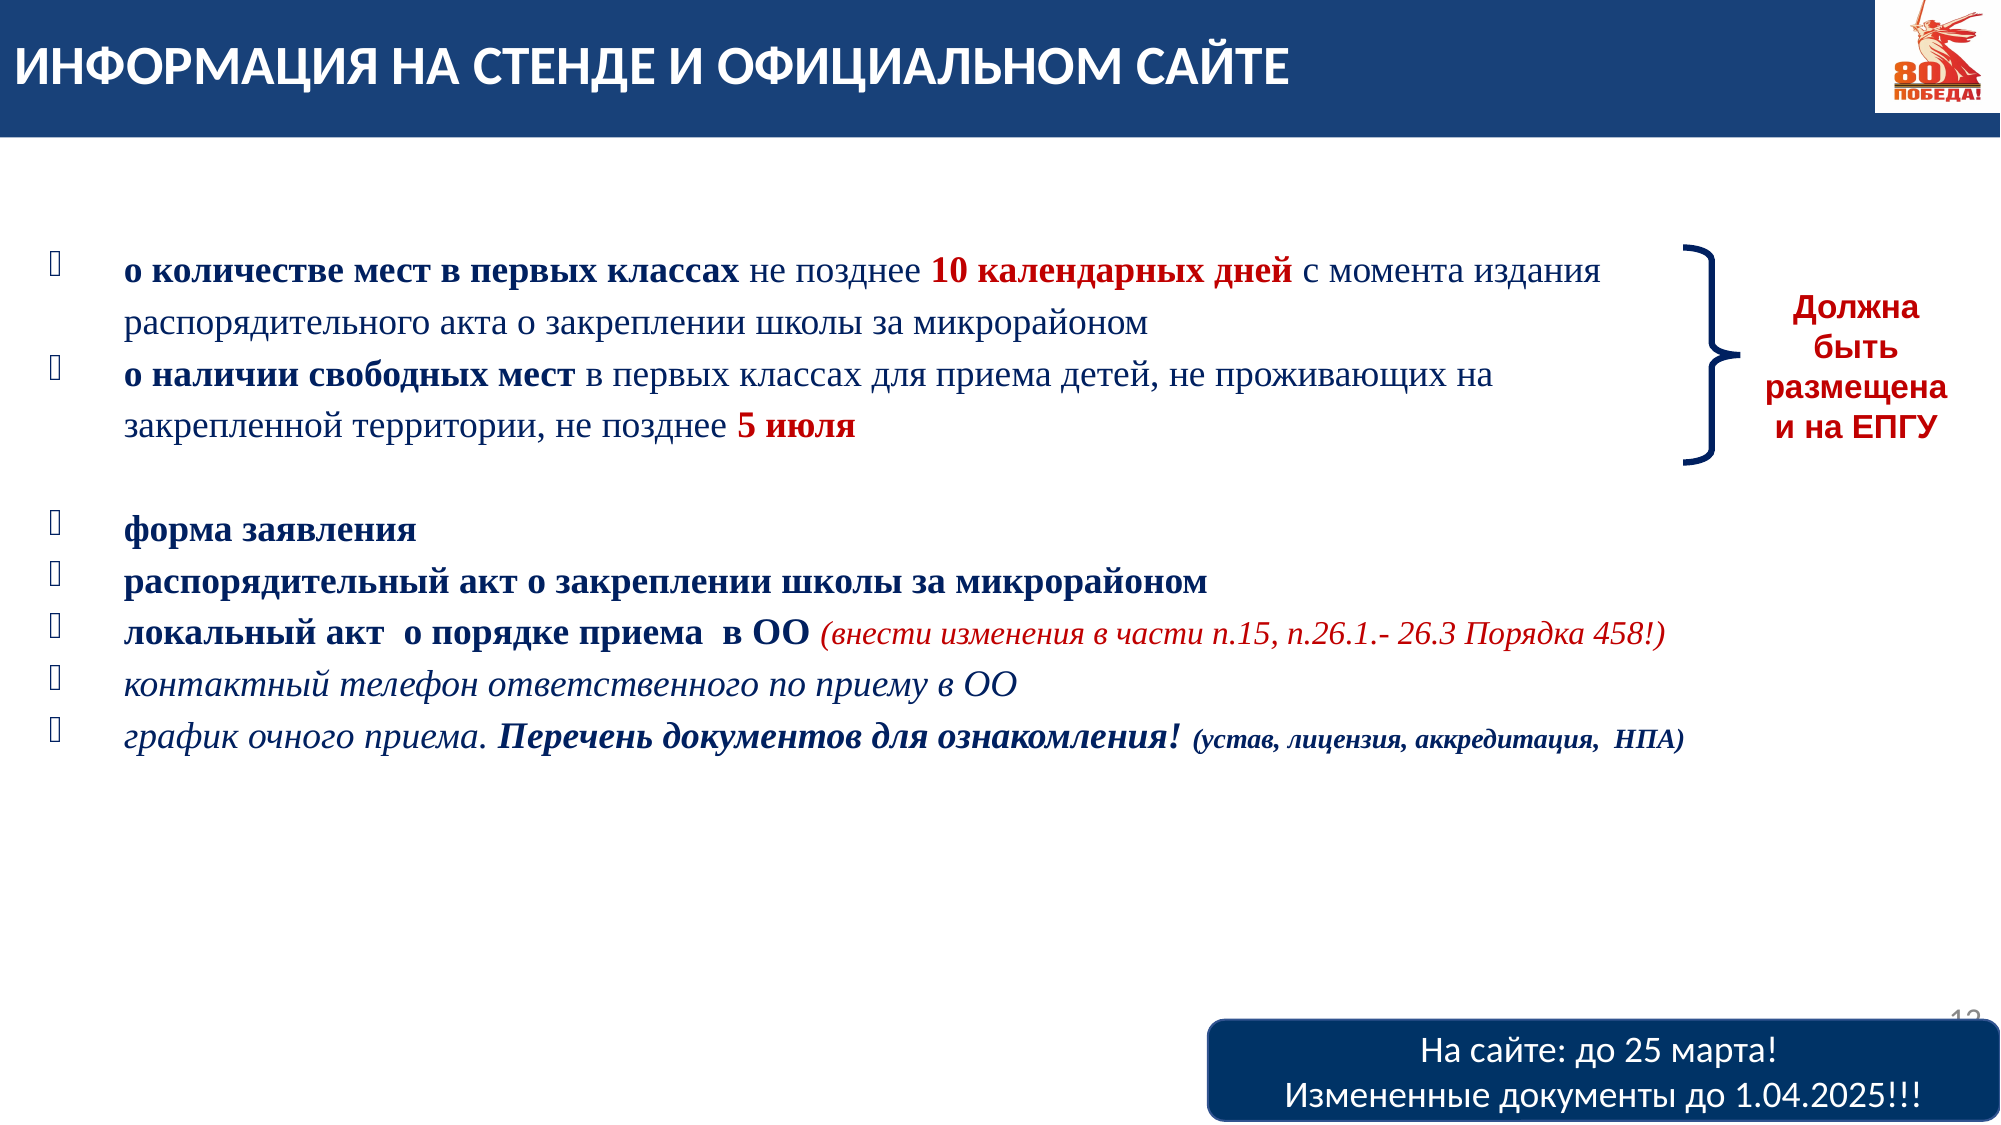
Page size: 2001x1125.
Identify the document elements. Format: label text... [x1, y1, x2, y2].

text_box [1683, 246, 1740, 463]
text_box ИНФОРМАЦИЯ НА СТЕНДЕ И ОФИЦИАЛЬНОМ САЙТЕ [0, 0, 2000, 138]
picture [1875, 0, 2000, 113]
text_box о количестве мест в первых классах не позднее 10 календарных дней с момента издания распорядительного акта о закреплении школы за микрорайоном о наличии свободных мест в первых классах для приема детей, не проживающих на закрепленной территории, не позднее 5 июля форма заявления распорядительный акт о закреплении школы за микрорайоном локальный акт о порядке приема в ОО (внести изменения в части п.15, п.26.1.- 26.3 Порядка 458!) контактный телефон ответственного по приему в ОО график очного приема. Перечень документов для ознакомления! (устав, лицензия, аккредитация, НПА) [33, 231, 1707, 764]
text_box На сайте: до 25 марта! Измененные документы до 1.04.2025!!! [1206, 1018, 2000, 1122]
text_box Должна быть размещена и на ЕПГУ [1740, 278, 1973, 453]
text_box 12 [1535, 987, 2000, 1028]
